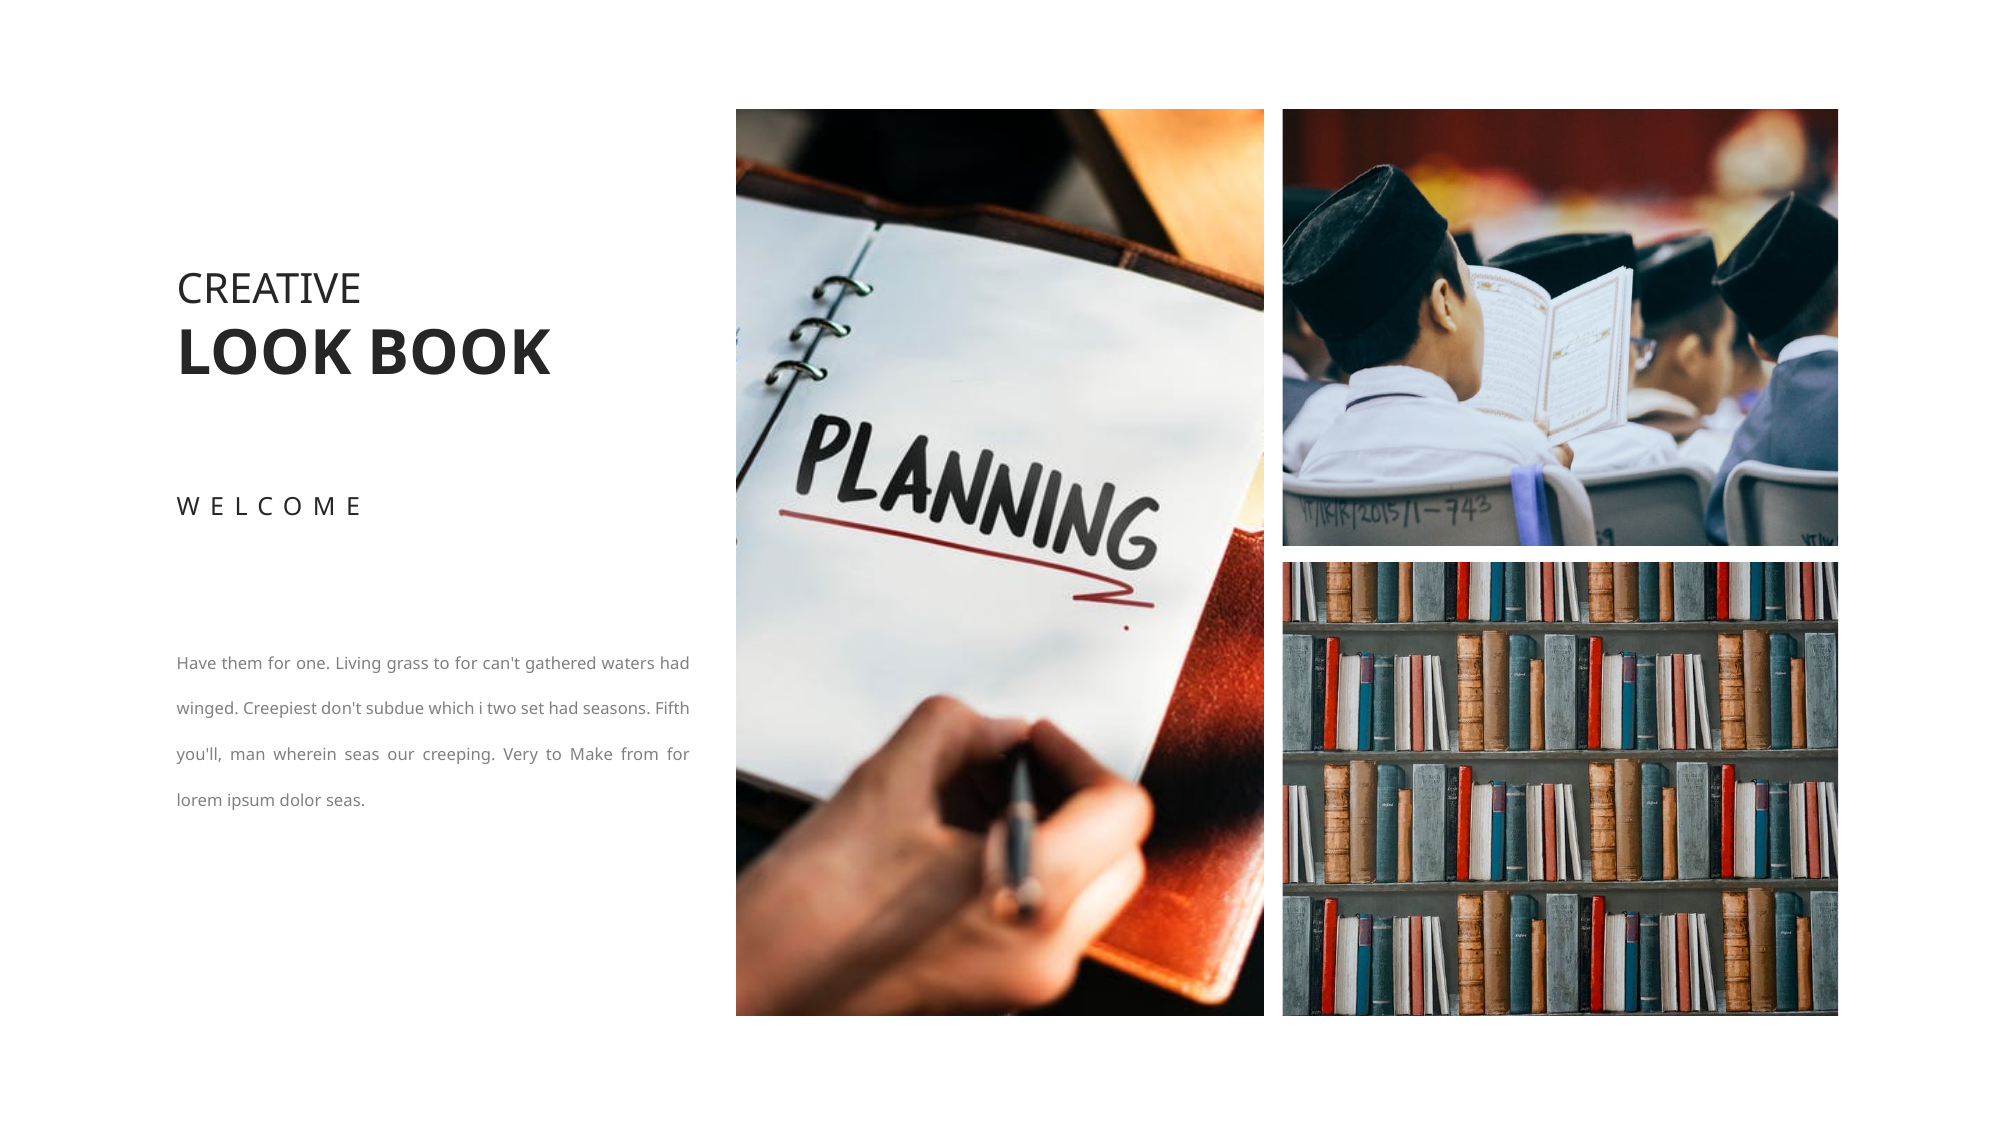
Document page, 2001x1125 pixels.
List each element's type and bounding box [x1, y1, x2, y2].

picture [1282, 109, 1839, 546]
picture [736, 109, 1264, 1016]
picture [1282, 562, 1839, 1016]
text_box [161, 254, 706, 813]
